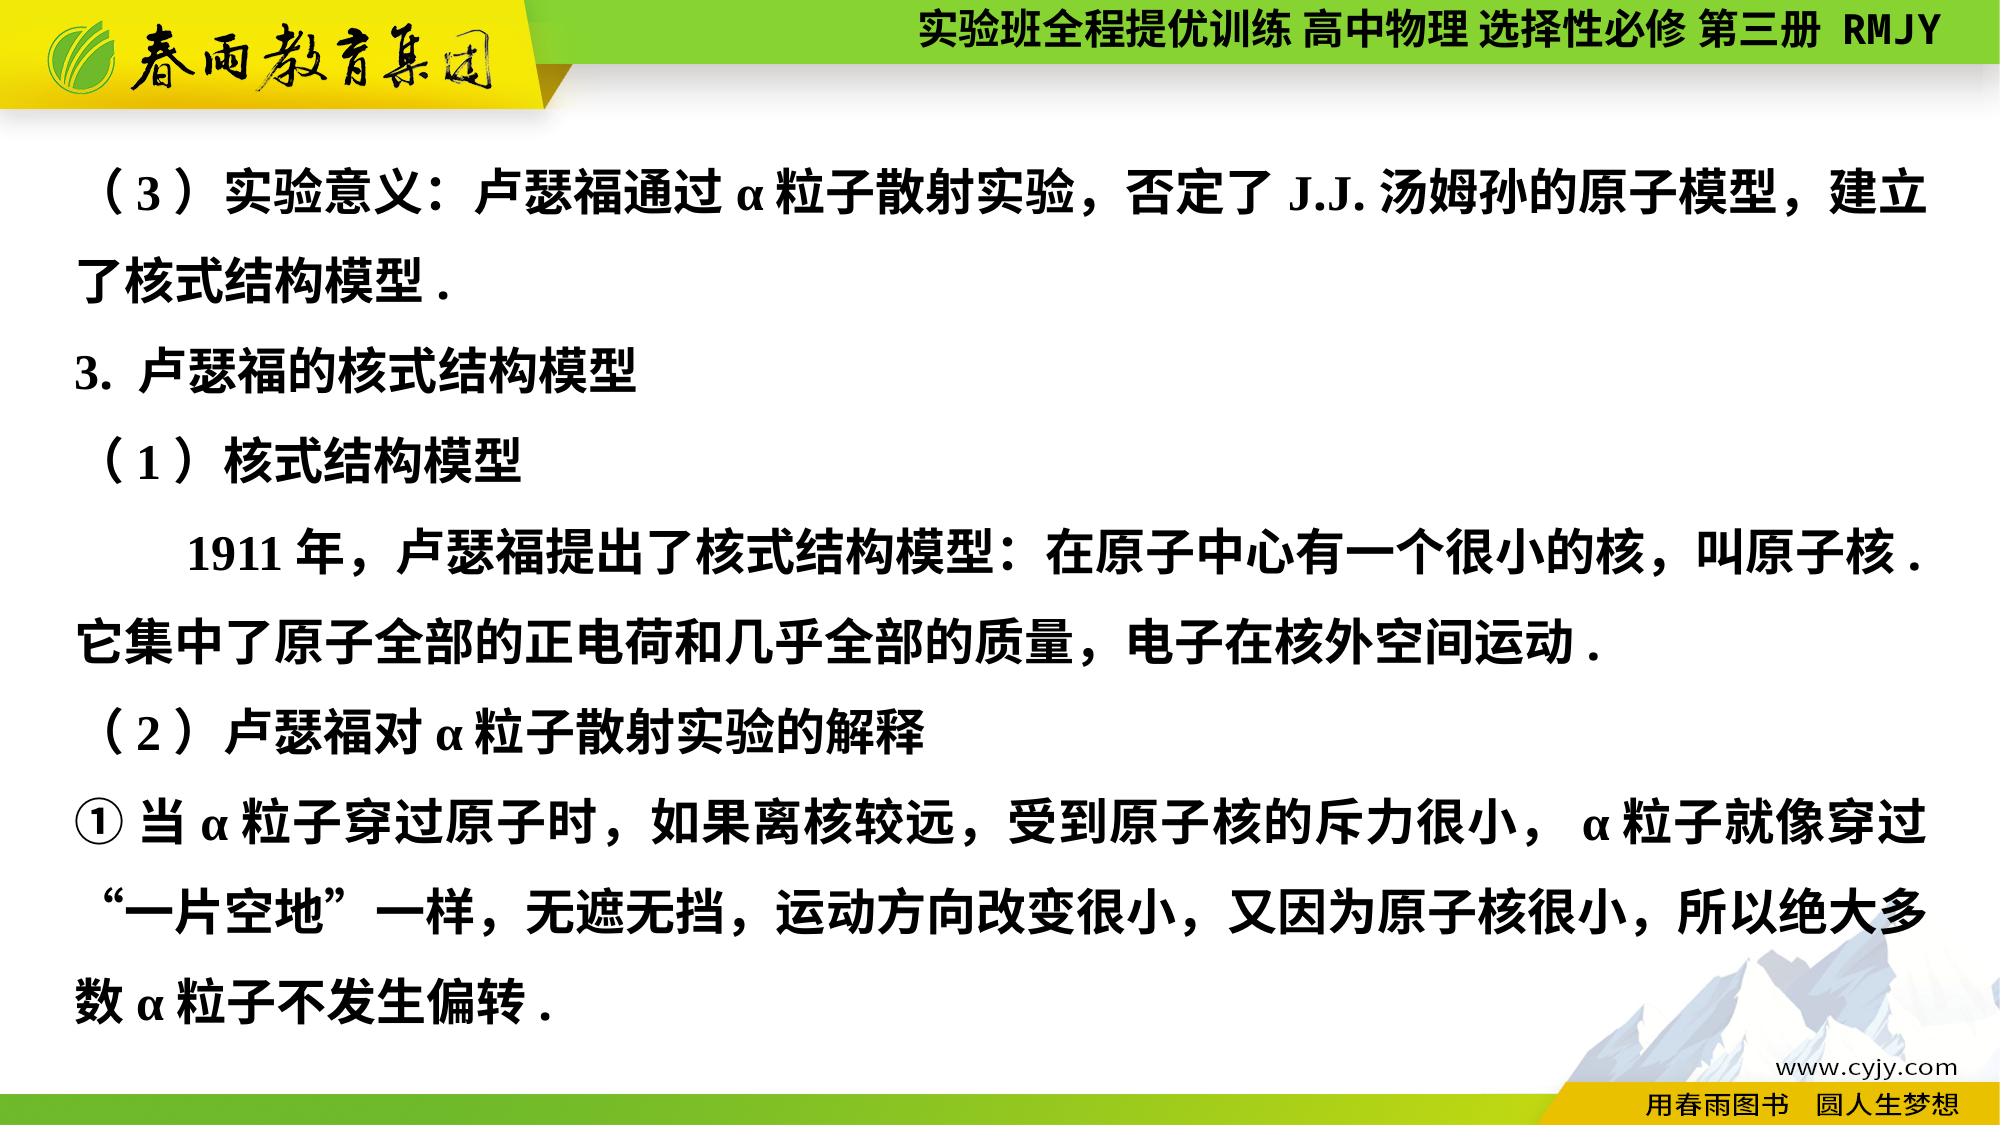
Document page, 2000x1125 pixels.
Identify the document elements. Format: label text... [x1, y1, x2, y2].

picture [0, 0, 2000, 1125]
list （3）实验意义：卢瑟福通过α粒子散射实验，否定了J.J.汤姆孙的原子模型，建立了核式结构模型. 3. 卢瑟福的核式结构模型 （1）核式结构模型 1911年，卢瑟福提出了核式结构模型：在原子中心有一个很小的核，叫原子核.它集中了原子全部的正电荷和几乎全部的质量，电子在核外空间运动. （2）卢瑟福对α粒子散射实验的解释 ①当α粒子穿过原子时，如果离核较远，受到原子核的斥力很小，α粒子就像穿过“一片空地”一样，无遮无挡，运动方向改变很小，又因为原子核很小，所以绝大多数α粒子不发生偏转. [59, 122, 1944, 1035]
